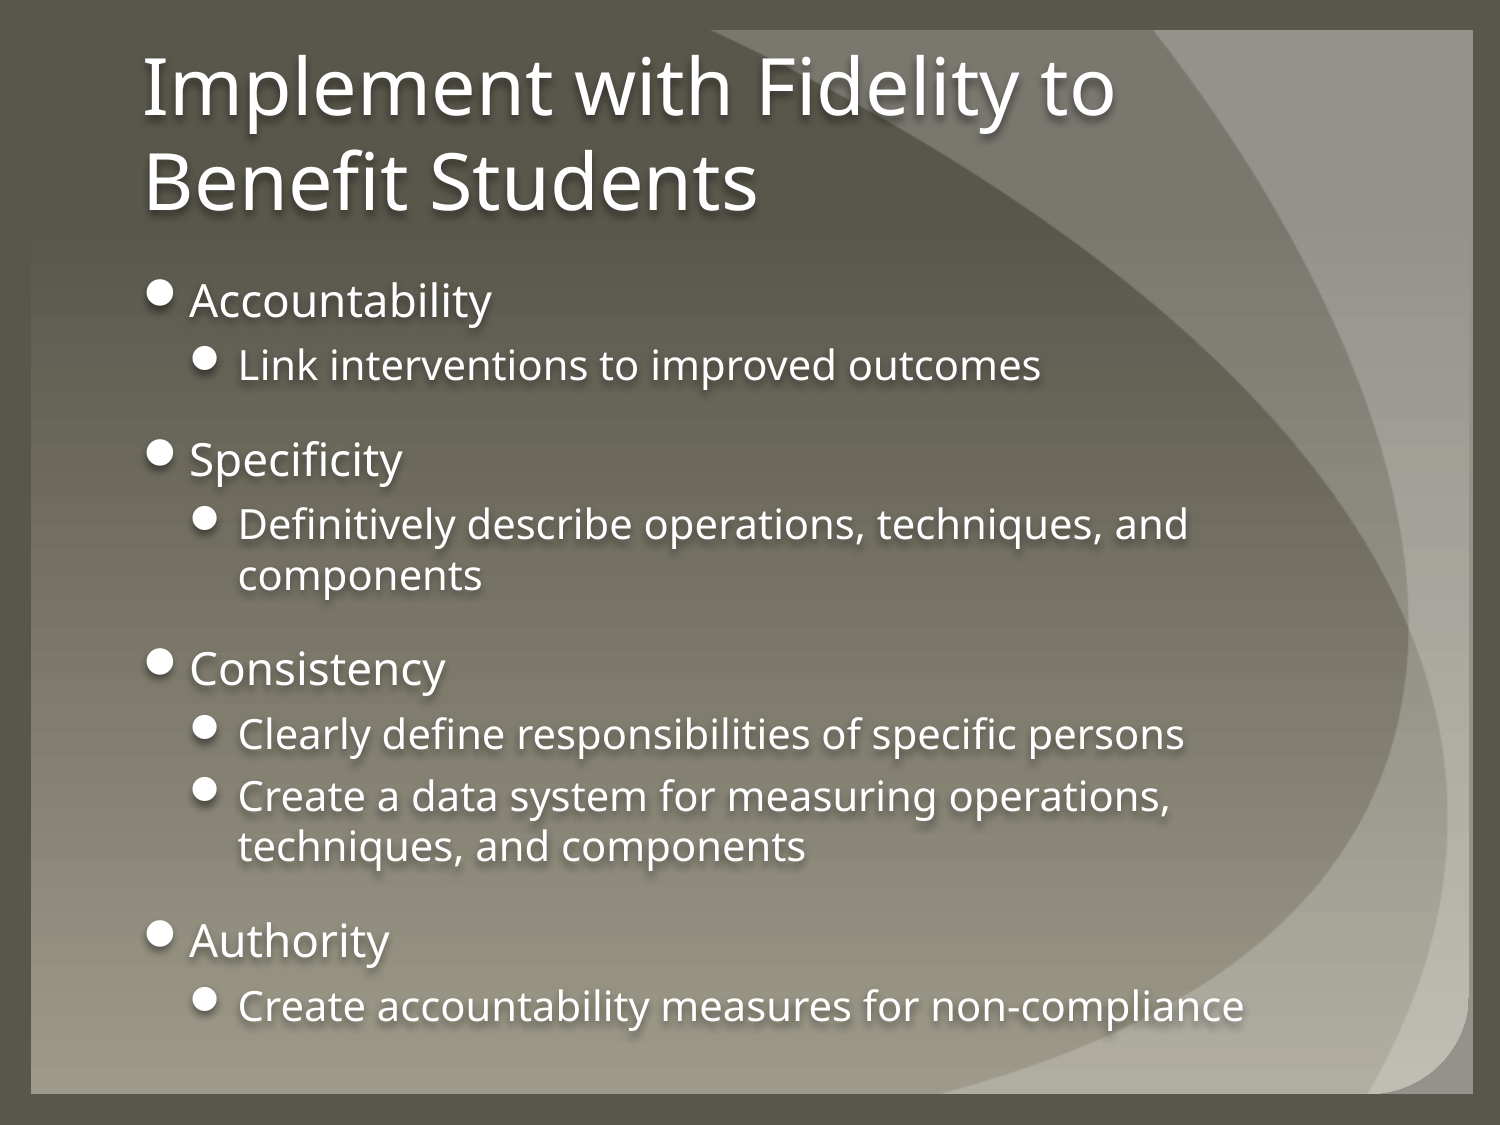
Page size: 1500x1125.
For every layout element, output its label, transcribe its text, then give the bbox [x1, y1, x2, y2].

list Accountability Link interventions to improved outcomes Specificity Definitively describe operations, techniques, and components Consistency Clearly define responsibilities of specific persons Create a data system for measuring operations, techniques, and components Authority Create accountability measures for non-compliance [127, 264, 1372, 955]
title Implement with Fidelity to Benefit Students [127, 62, 1372, 234]
picture [24, 30, 1473, 1094]
